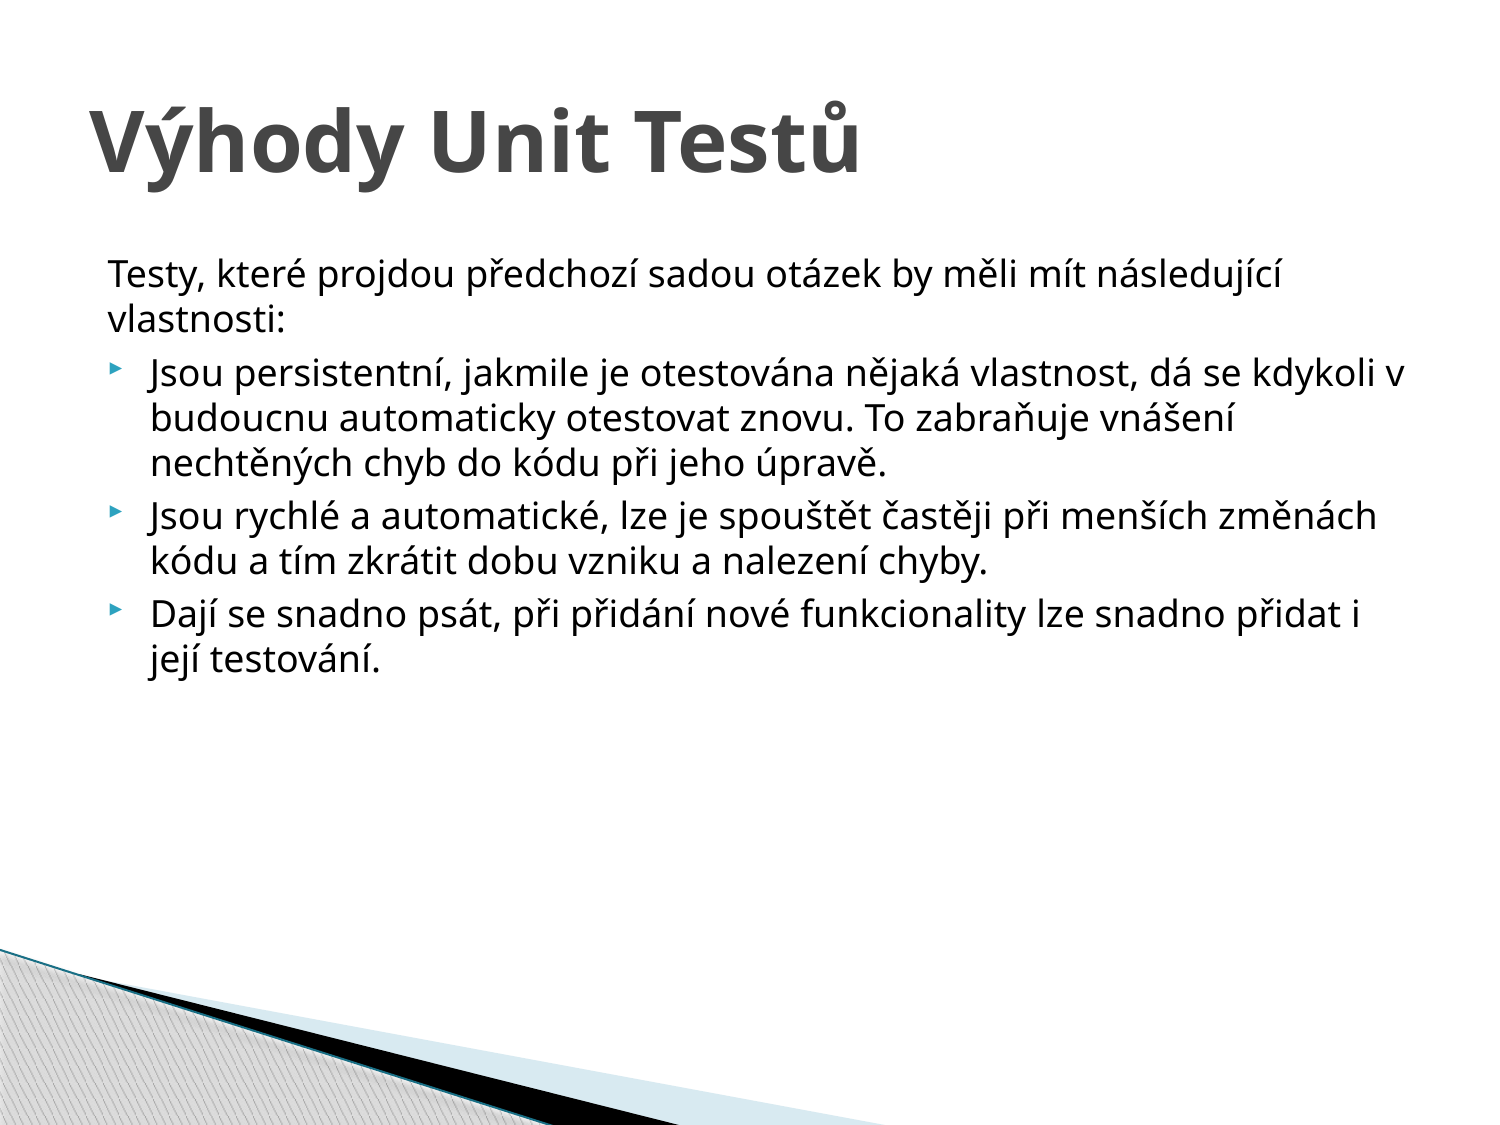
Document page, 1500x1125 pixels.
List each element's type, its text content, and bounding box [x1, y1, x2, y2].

list Testy, které projdou předchozí sadou otázek by měli mít následující vlastnosti: Jsou persistentní, jakmile je otestována nějaká vlastnost, dá se kdykoli v budoucnu automaticky otestovat znovu. To zabraňuje vnášení nechtěných chyb do kódu při jeho úpravě. Jsou rychlé a automatické, lze je spouštět častěji při menších změnách kódu a tím zkrátit dobu vzniku a nalezení chyby. Dají se snadno psát, při přidání nové funkcionality lze snadno přidat i její testování. [75, 243, 1425, 986]
title Výhody Unit Testů [75, 45, 1425, 233]
